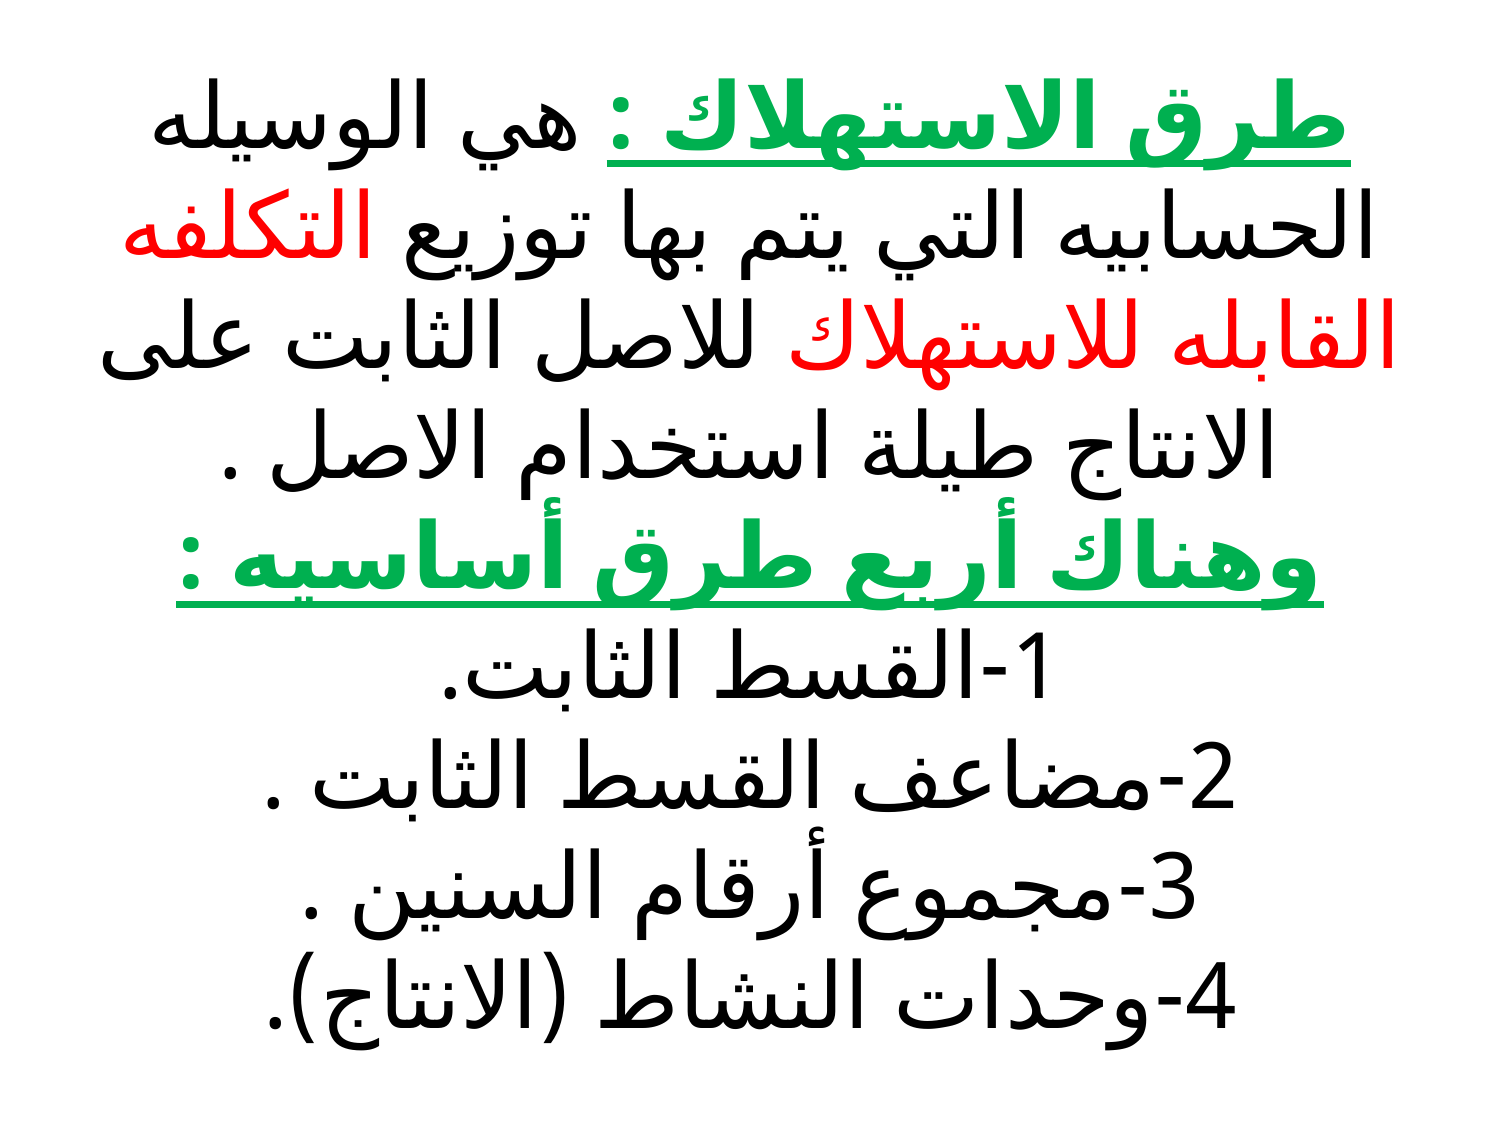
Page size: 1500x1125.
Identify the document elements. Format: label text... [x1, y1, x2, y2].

title طرق الاستهلاك : هي الوسيله الحسابيه التي يتم بها توزيع التكلفه القابله للاستهلاك للاصل الثابت على الانتاج طيلة استخدام الاصل . وهناك أربع طرق أساسيه : 1-القسط الثابت. 2-مضاعف القسط الثابت . 3-مجموع أرقام السنين . 4-وحدات النشاط (الانتاج). [75, 45, 1425, 1059]
